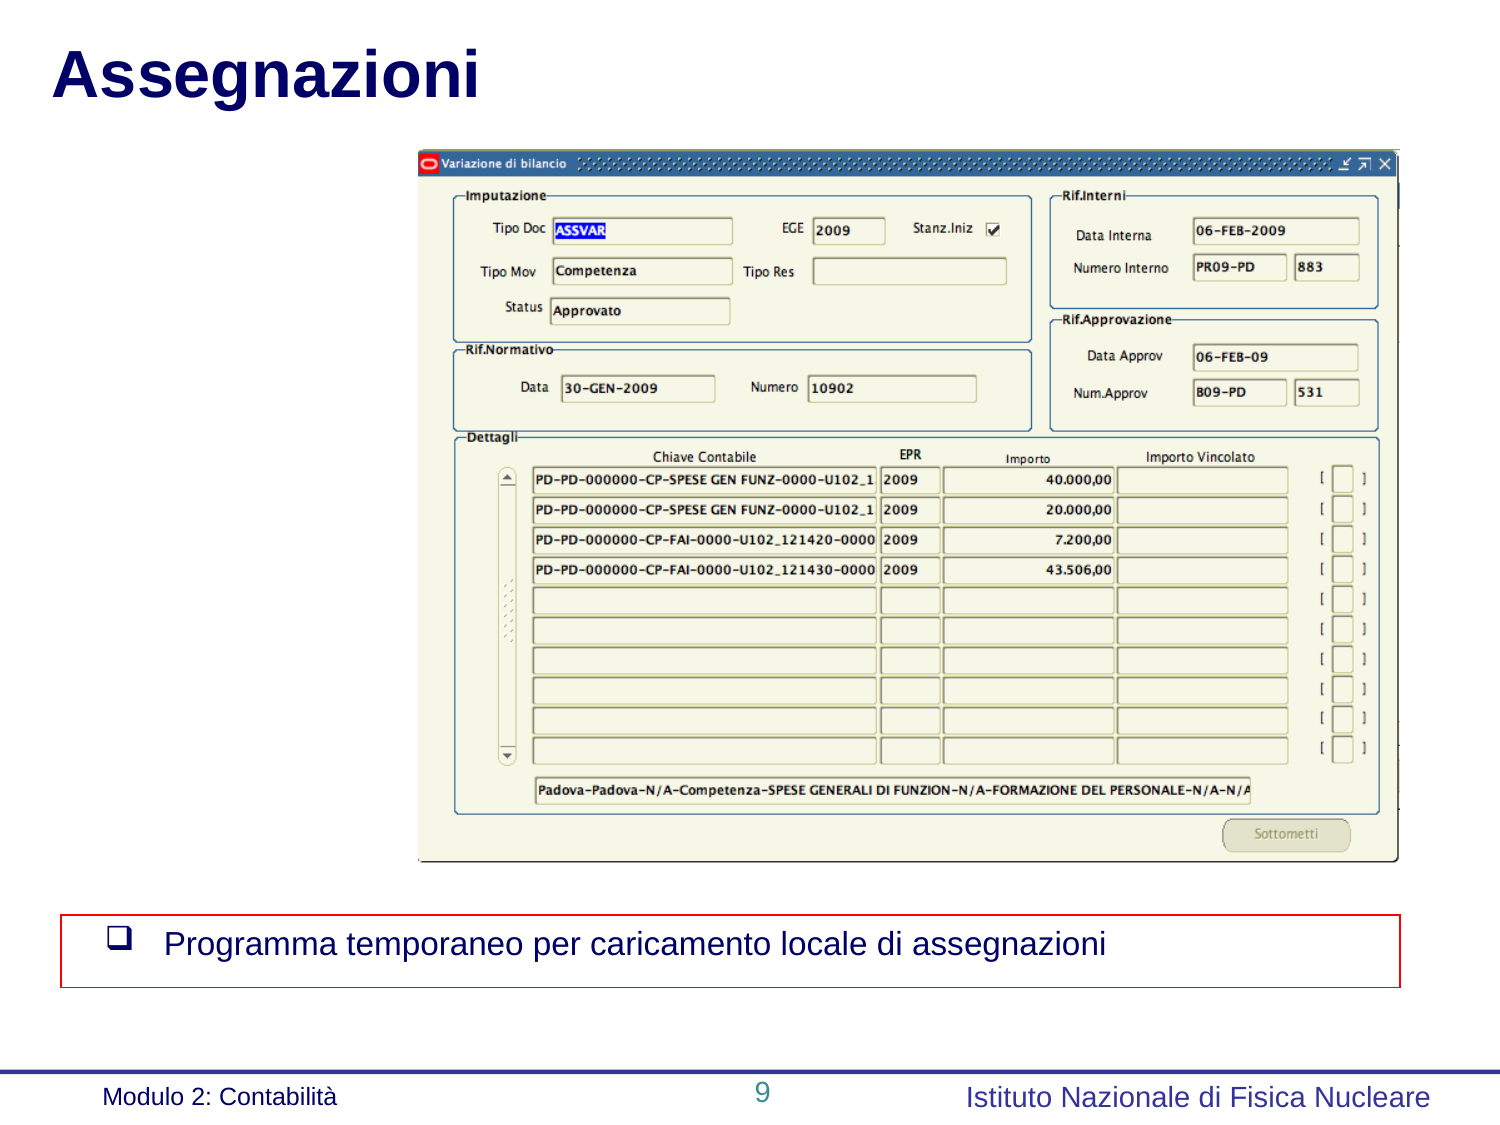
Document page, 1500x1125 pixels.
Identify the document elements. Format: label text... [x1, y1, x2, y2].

text_box Assegnazioni [37, 23, 553, 119]
text_box Modulo 2: Contabilità [0, 1066, 622, 1071]
text_box Istituto Nazionale di Fisica Nucleare [879, 1065, 1447, 1071]
text_box 9 [698, 1072, 786, 1125]
text_box 9 [698, 1065, 786, 1071]
text_box Programma temporaneo per caricamento locale di assegnazioni [61, 915, 1400, 988]
picture [418, 149, 1401, 866]
text_box Istituto Nazionale di Fisica Nucleare [879, 1072, 1447, 1125]
text_box Modulo 2: Contabilità [0, 1072, 622, 1125]
